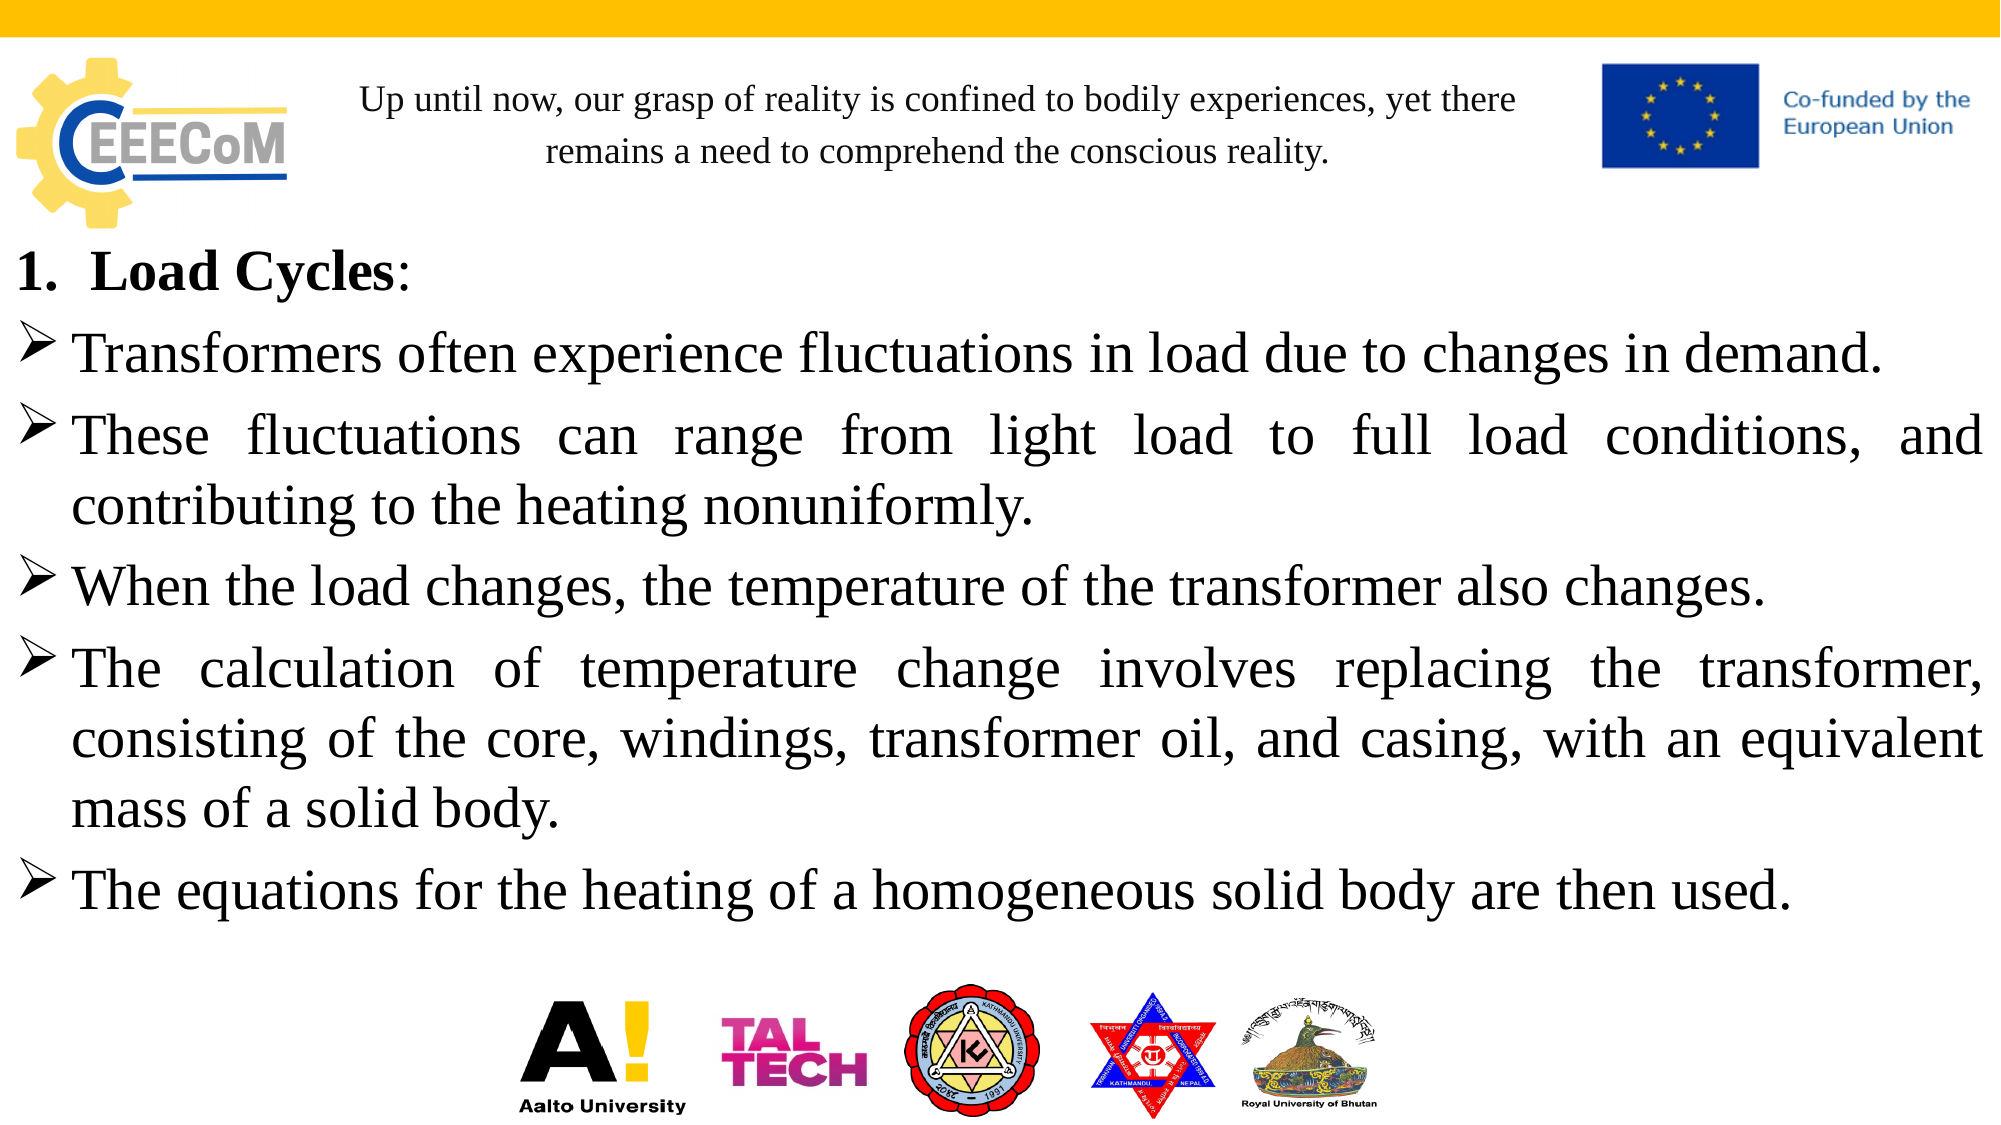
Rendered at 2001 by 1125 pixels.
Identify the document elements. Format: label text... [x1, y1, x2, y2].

list Load Cycles: Transformers often experience fluctuations in load due to changes in demand. These fluctuations can range from light load to full load conditions, and contributing to the heating nonuniformly. When the load changes, the temperature of the transformer also changes. The calculation of temperature change involves replacing the transformer, consisting of the core, windings, transformer oil, and casing, with an equivalent mass of a solid body. The equations for the heating of a homogeneous solid body are then used. [0, 224, 2000, 975]
picture [512, 984, 1382, 1125]
title Up until now, our grasp of reality is confined to bodily experiences, yet there remains a need to comprehend the conscious reality. [312, 37, 1565, 201]
picture [1595, 46, 2000, 181]
picture [11, 50, 299, 224]
